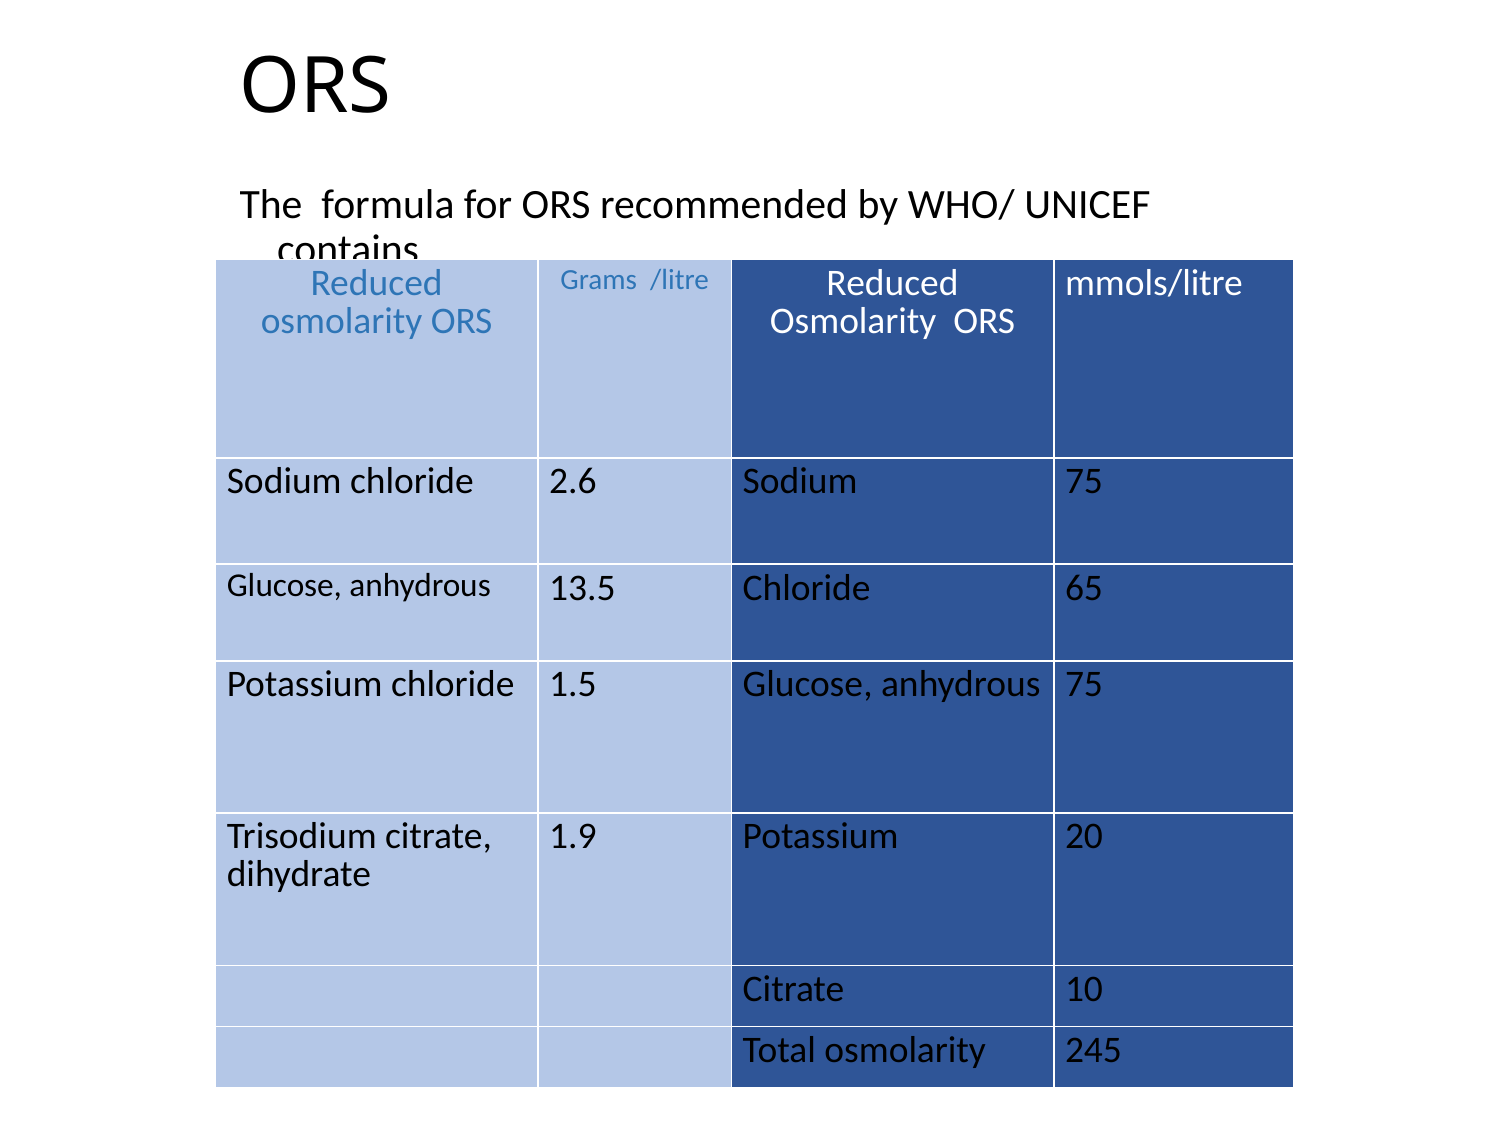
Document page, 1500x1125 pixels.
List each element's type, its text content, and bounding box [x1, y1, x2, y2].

table_cell [539, 1027, 731, 1087]
table_header mmols/litre [1055, 260, 1293, 457]
table_cell 75 [1055, 459, 1293, 563]
table_cell Sodium [732, 459, 1053, 563]
table_cell 20 [1055, 814, 1293, 965]
table_cell 10 [1055, 966, 1293, 1026]
table_cell 245 [1055, 1027, 1293, 1087]
table_cell Citrate [732, 966, 1053, 1026]
table_cell 75 [1055, 662, 1293, 812]
table_cell [539, 966, 731, 1026]
table_cell Potassium chloride [216, 662, 537, 812]
title ORS [224, 37, 1275, 138]
table_cell Glucose, anhydrous [216, 565, 537, 660]
table_cell Potassium [732, 814, 1053, 965]
table_cell Sodium chloride [216, 459, 537, 563]
table_header Reduced Osmolarity ORS [732, 260, 1053, 457]
table_header Reduced osmolarity ORS [216, 260, 537, 457]
table_cell [216, 1027, 537, 1087]
table_cell Total osmolarity [732, 1027, 1053, 1087]
table_header Grams /litre [539, 260, 731, 457]
table_cell [216, 966, 537, 1026]
table_cell 1.5 [539, 662, 731, 812]
list The formula for ORS recommended by WHO/ UNICEF contains [224, 174, 1271, 259]
table_cell 65 [1055, 565, 1293, 660]
table_cell Glucose, anhydrous [732, 662, 1053, 812]
table_cell Chloride [732, 565, 1053, 660]
table_cell 2.6 [539, 459, 731, 563]
table_cell Trisodium citrate, dihydrate [216, 814, 537, 965]
table_cell 1.9 [539, 814, 731, 965]
table_cell 13.5 [539, 565, 731, 660]
